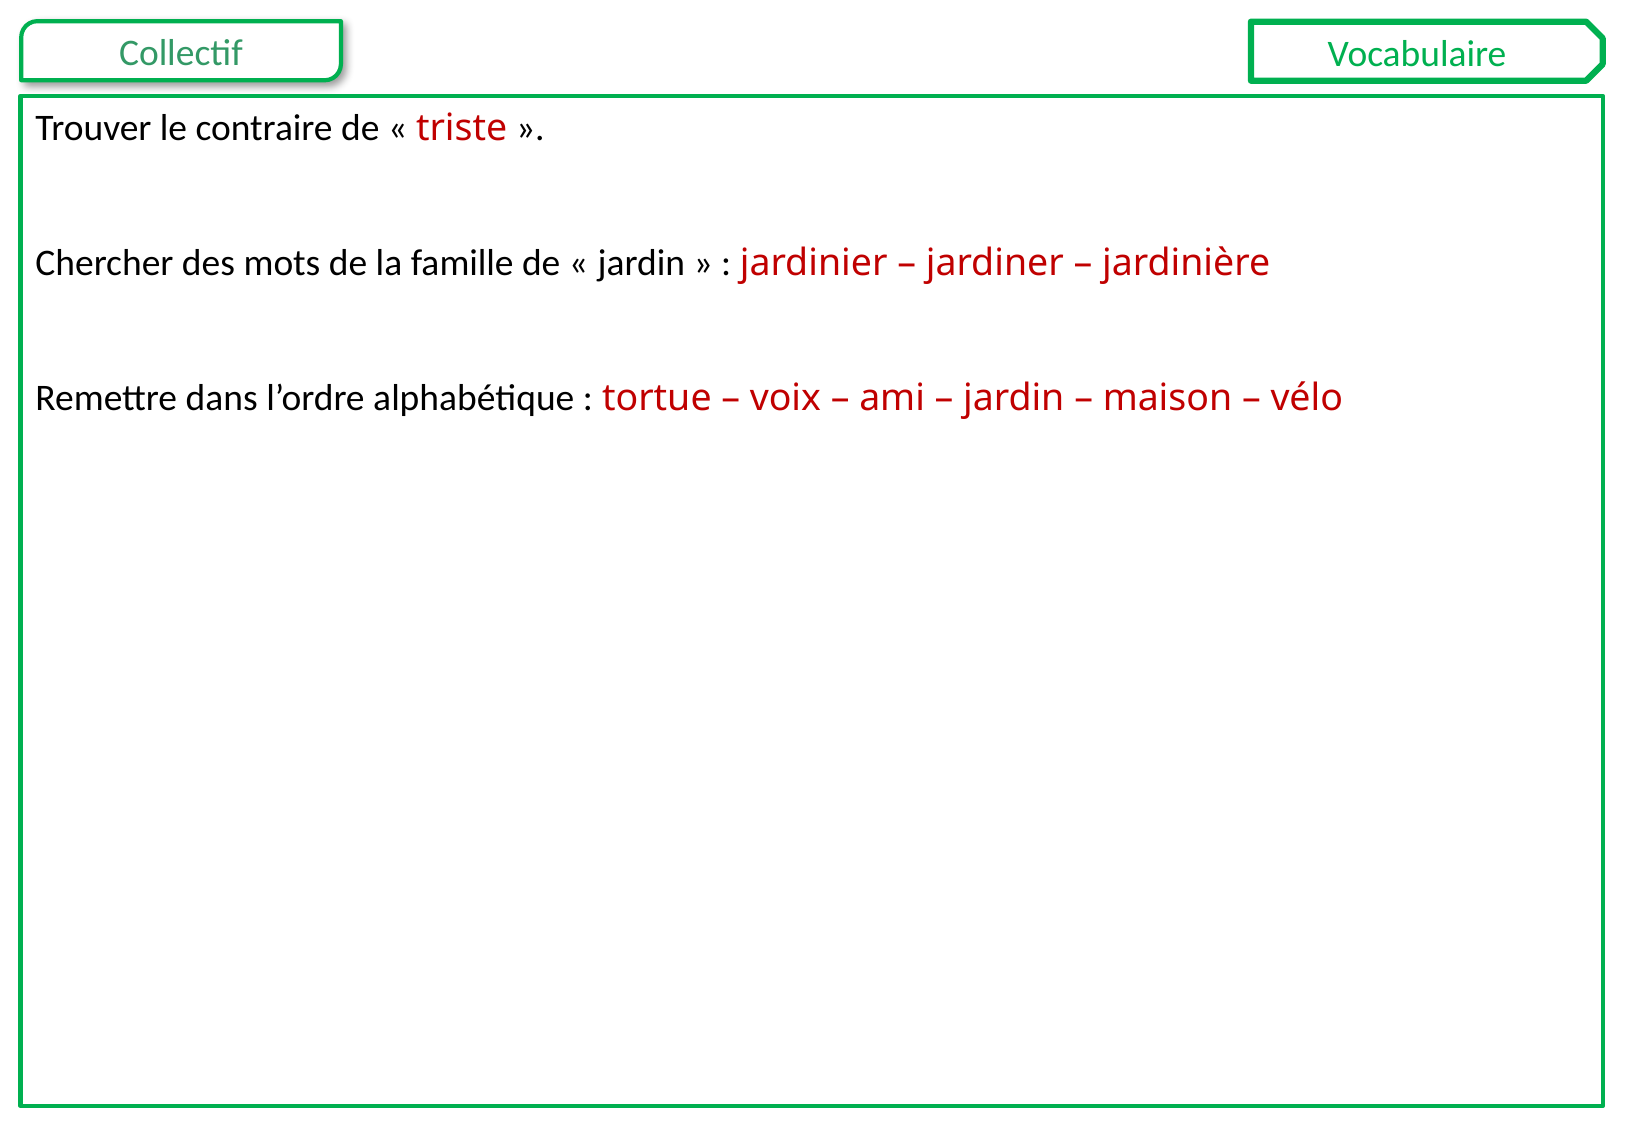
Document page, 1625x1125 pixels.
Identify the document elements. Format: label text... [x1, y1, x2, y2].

list Vocabulaire [1250, 21, 1584, 81]
list Trouver le contraire de « triste ». Chercher des mots de la famille de « jardin » : jardinier – jardiner – jardinière Remettre dans l’ordre alphabétique : tortue – voix – ami – jardin – maison – vélo [18, 94, 1605, 1108]
